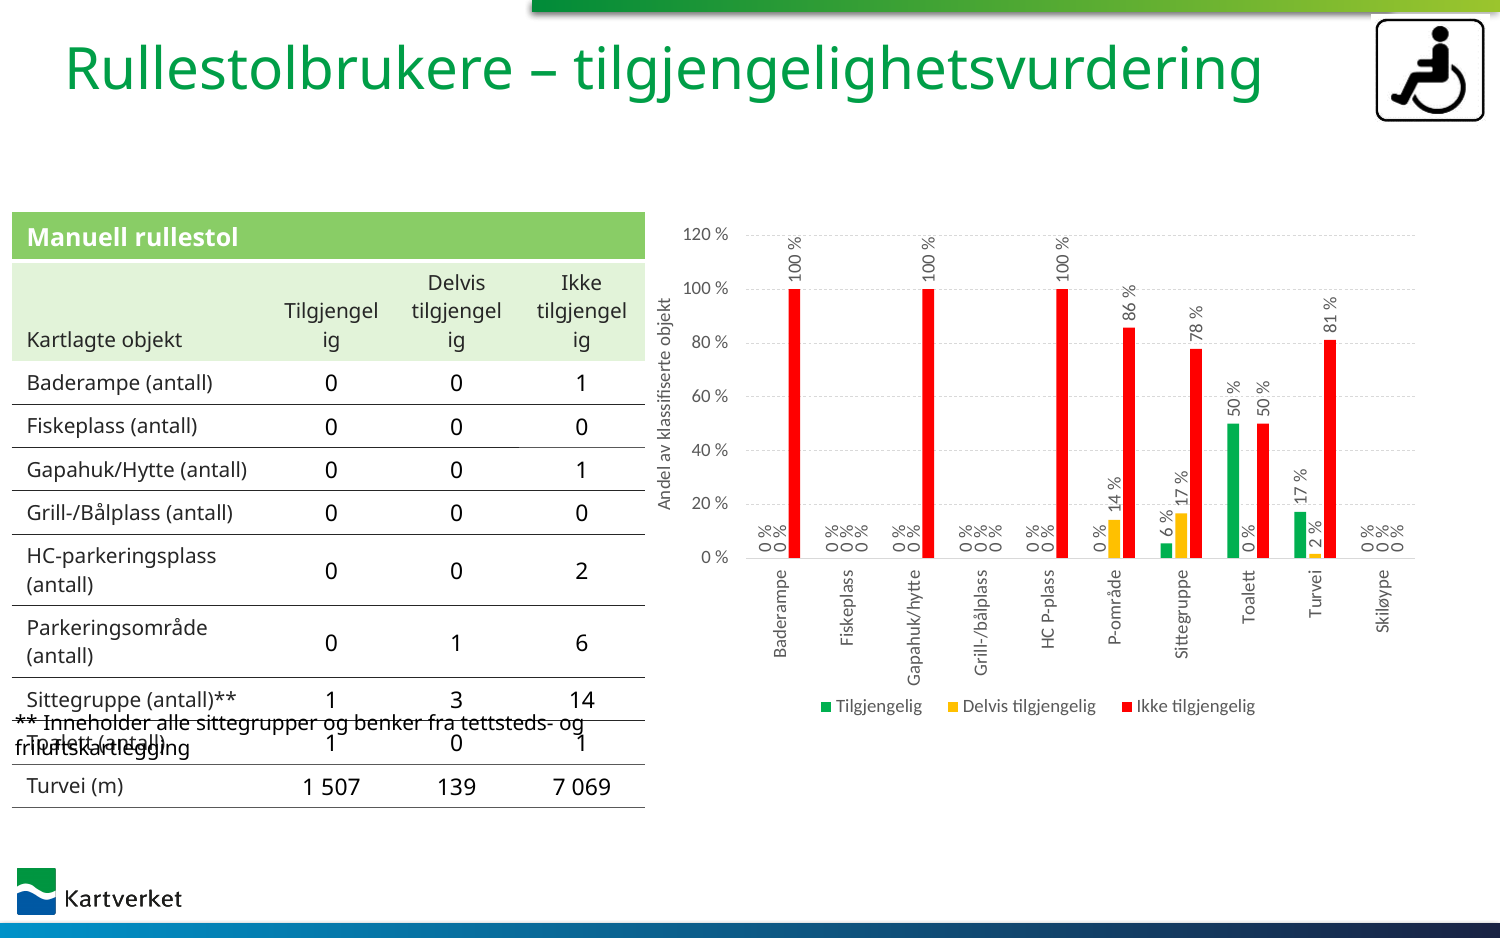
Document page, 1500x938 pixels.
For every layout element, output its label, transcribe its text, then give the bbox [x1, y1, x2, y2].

table_cell 1 [269, 678, 394, 702]
table_cell 1 [519, 361, 638, 404]
table_cell 0 [519, 491, 638, 534]
table_cell 7 069 [519, 768, 645, 807]
picture [643, 218, 1427, 728]
table_cell 0 [269, 606, 394, 677]
table_cell 0 [394, 535, 519, 605]
table_cell 0 [269, 491, 394, 534]
table_cell Sittegruppe (antall)** [12, 678, 269, 702]
table_cell 1 [394, 606, 519, 677]
table_cell Ikke tilgjengelig [519, 263, 638, 361]
table_cell Gapahuk/Hytte (antall) [12, 448, 269, 490]
table_cell Baderampe (antall) [12, 361, 269, 404]
table_cell 0 [269, 405, 394, 447]
table_cell 0 [269, 448, 394, 490]
text_box ** Inneholder alle sittegrupper og benker fra tettsteds- og friluftskartlegging [0, 702, 745, 768]
table_cell 0 [394, 361, 519, 404]
text_box Rullestolbrukere – tilgjengelighetsvurdering [49, 12, 1372, 109]
table_cell 0 [394, 448, 519, 490]
table_cell 6 [519, 606, 638, 677]
table_cell Kartlagte objekt [12, 263, 269, 361]
table_cell Turvei (m) [12, 768, 269, 807]
table_cell HC-parkeringsplass (antall) [12, 535, 269, 605]
table_cell 0 [394, 491, 519, 534]
table_cell 1 507 [269, 768, 394, 807]
table_cell 139 [394, 768, 519, 807]
table_cell 0 [394, 405, 519, 447]
table_header Manuell rullestol [12, 212, 645, 259]
table_cell Fiskeplass (antall) [12, 405, 269, 447]
table_cell Parkeringsområde (antall) [12, 606, 269, 677]
table_cell 0 [269, 361, 394, 404]
table_cell 0 [269, 535, 394, 605]
table_cell 3 [394, 678, 519, 702]
table_cell Tilgjengelig [269, 263, 394, 361]
table_cell Grill-/Bålplass (antall) [12, 491, 269, 534]
table_cell 0 [519, 405, 638, 447]
table_cell 1 [519, 448, 638, 490]
table_cell Delvis tilgjengelig [394, 263, 519, 361]
table_cell 14 [519, 678, 638, 702]
picture [1371, 13, 1491, 127]
table_cell 2 [519, 535, 638, 605]
